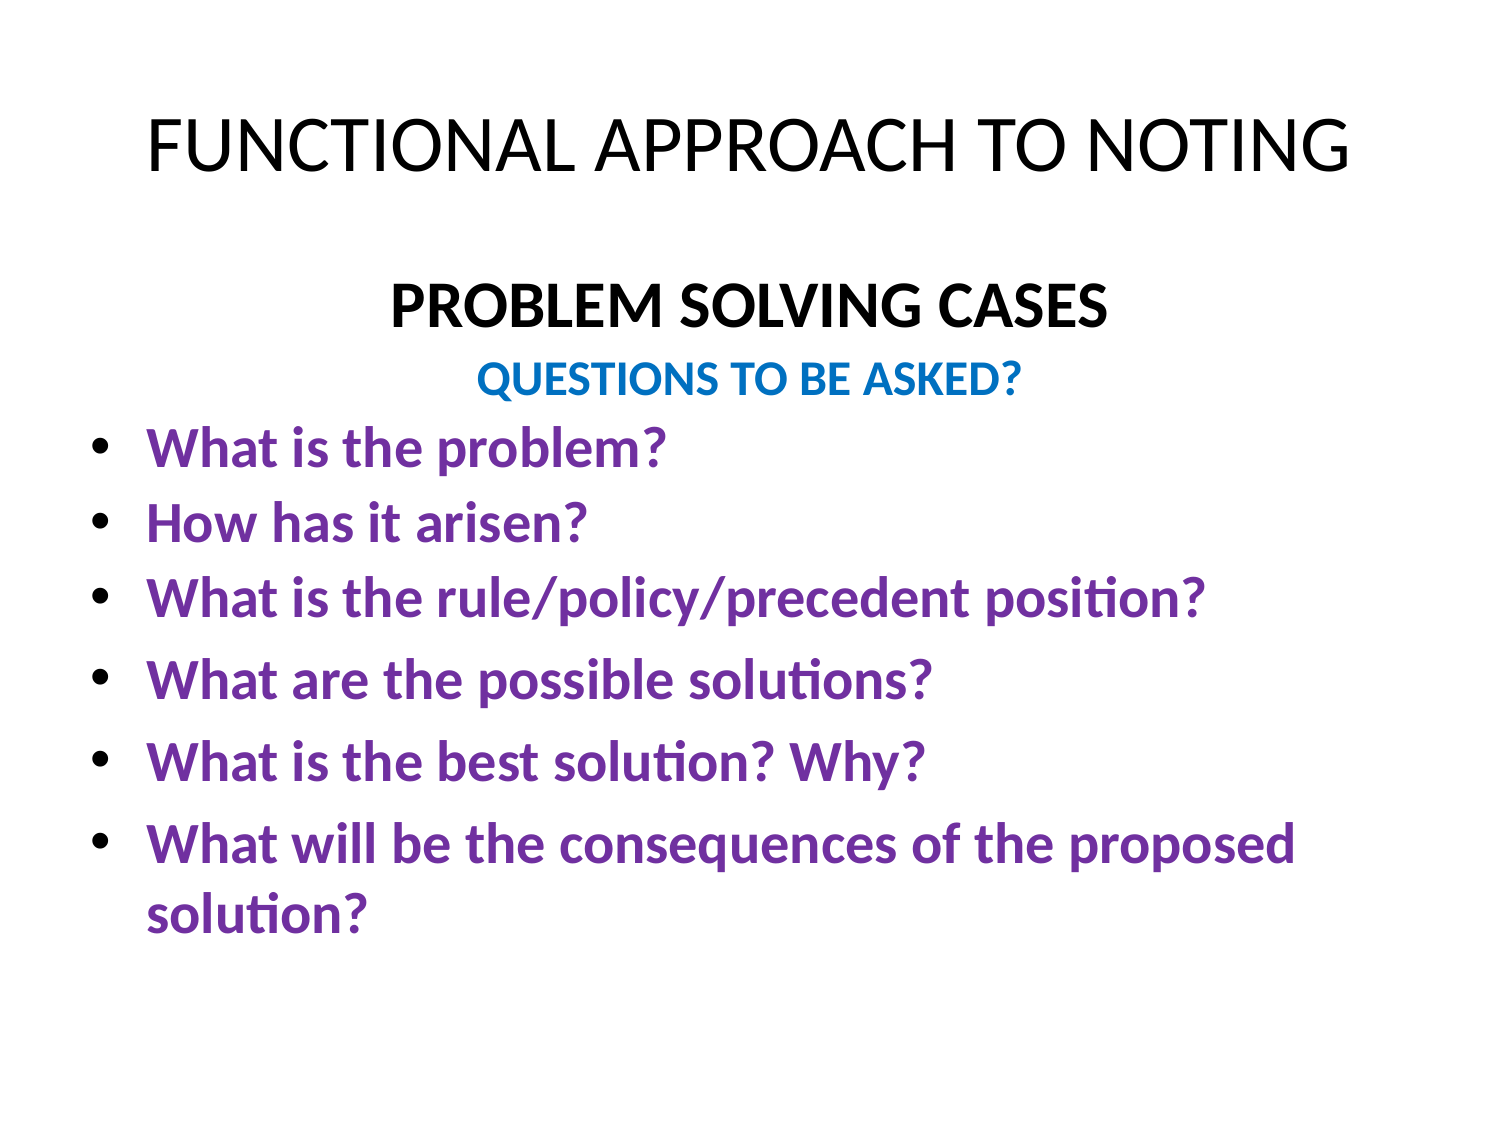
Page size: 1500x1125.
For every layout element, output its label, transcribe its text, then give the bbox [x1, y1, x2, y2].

title FUNCTIONAL APPROACH TO NOTING [75, 45, 1425, 233]
list PROBLEM SOLVING CASES QUESTIONS TO BE ASKED? What is the problem? How has it arisen? What is the rule/policy/precedent position? What are the possible solutions? What is the best solution? Why? What will be the consequences of the proposed solution? [75, 262, 1425, 1005]
